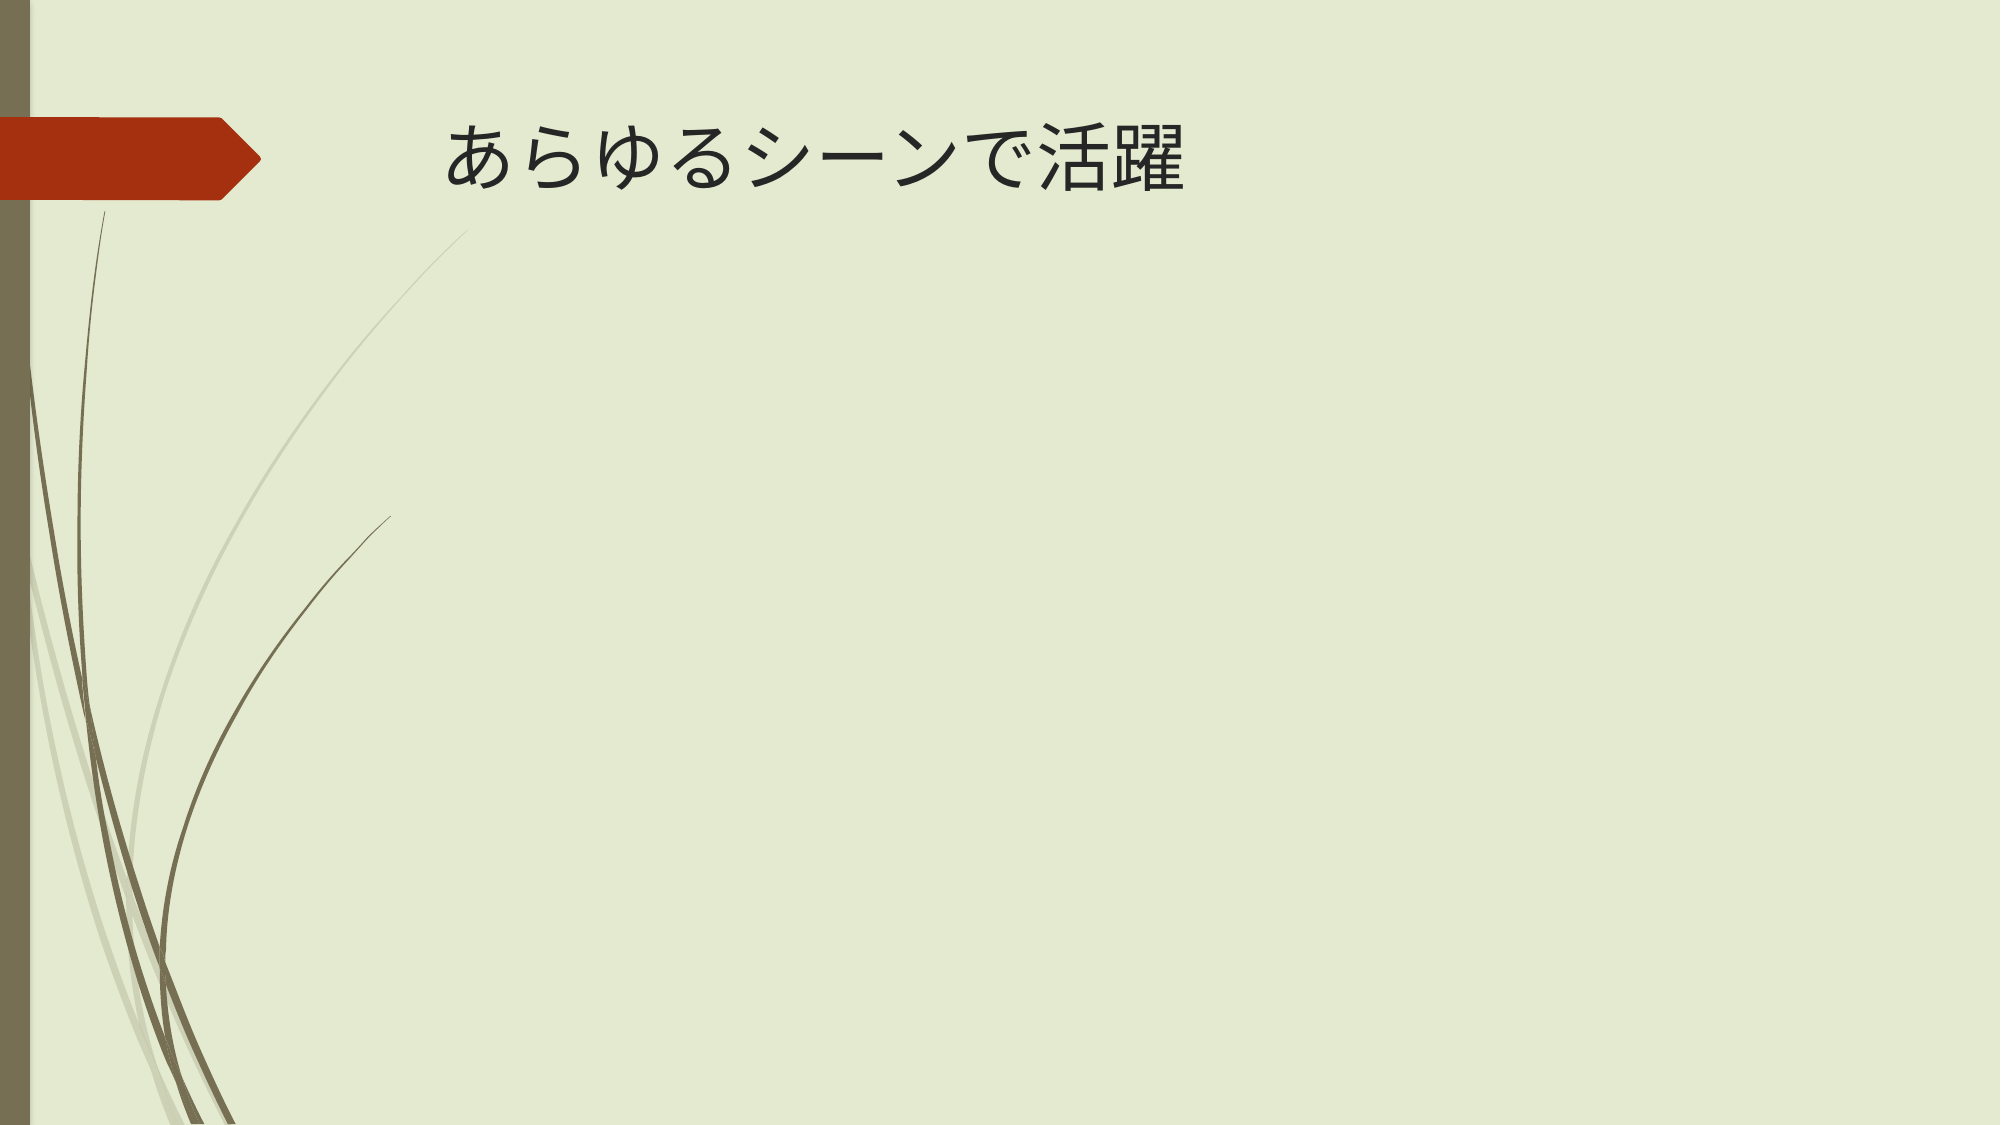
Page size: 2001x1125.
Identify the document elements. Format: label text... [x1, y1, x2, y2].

title あらゆるシーンで活躍 [425, 102, 1888, 313]
